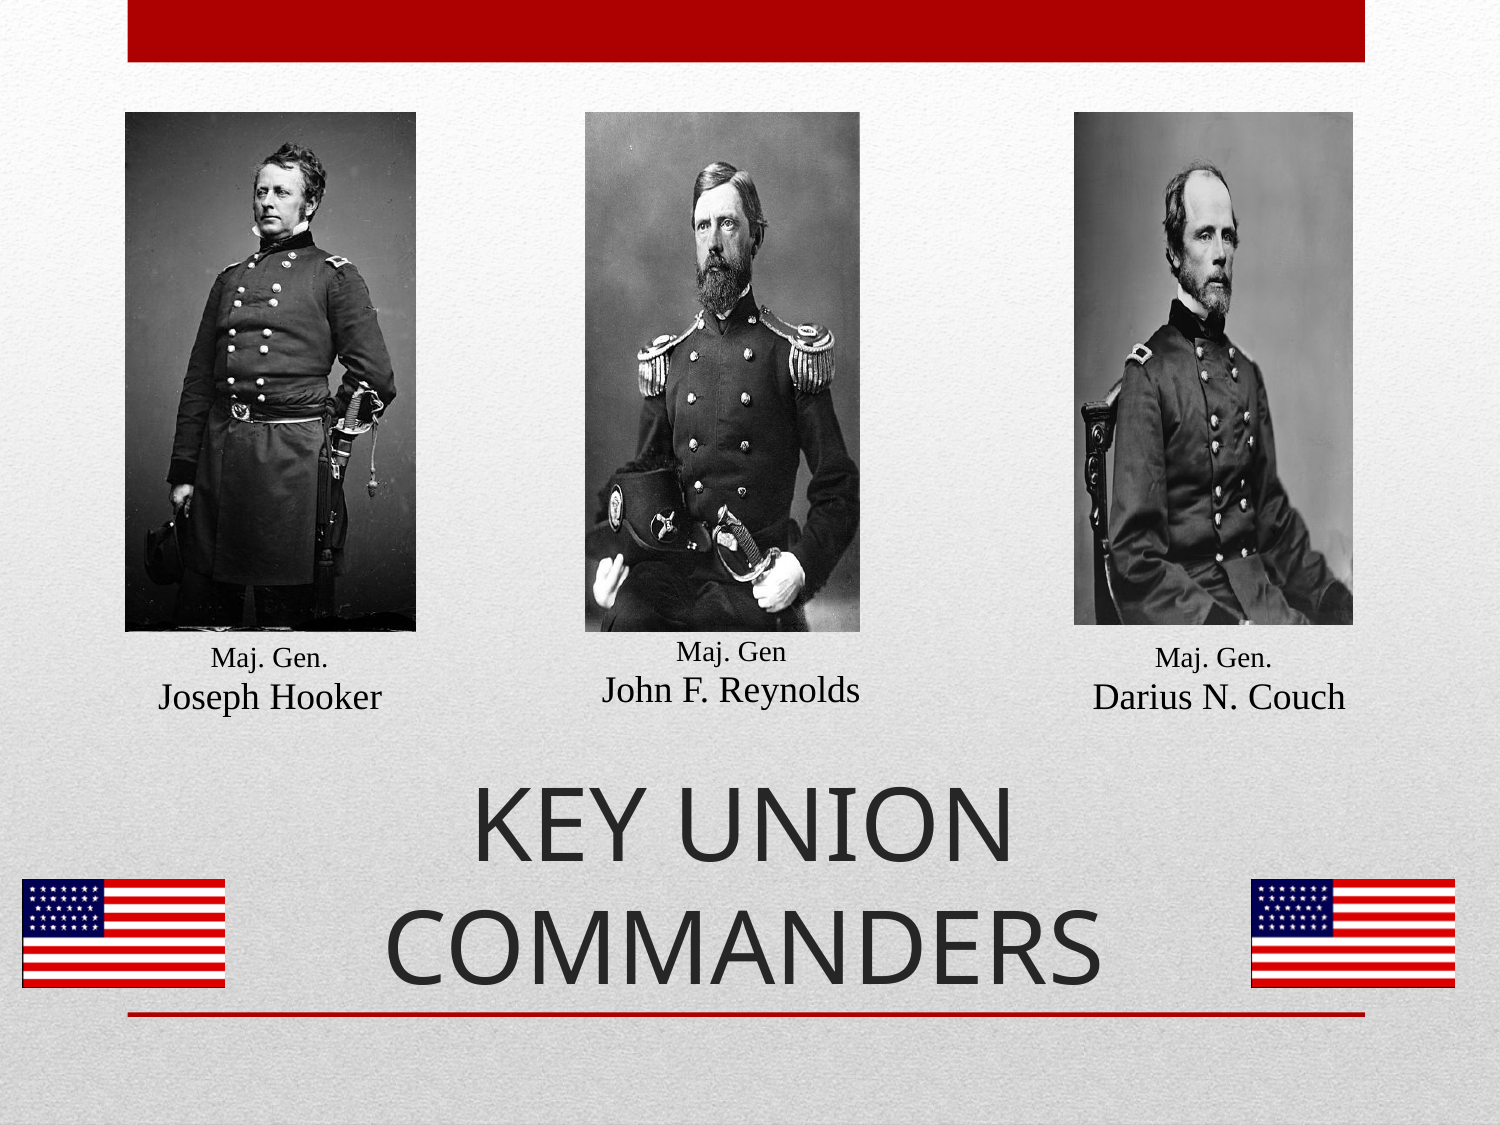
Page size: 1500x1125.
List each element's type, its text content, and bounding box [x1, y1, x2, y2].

picture [1074, 111, 1354, 626]
title KEY UNION COMMANDERS [187, 750, 1300, 1013]
text_box Maj. Gen [661, 642, 802, 658]
text_box Joseph Hooker [143, 664, 398, 725]
text_box Maj. Gen. [1140, 636, 1288, 664]
list [125, 112, 1363, 750]
picture [585, 111, 860, 632]
picture [21, 879, 226, 989]
text_box Darius N. Couch [1077, 664, 1362, 725]
text_box John F. Reynolds [587, 658, 876, 718]
text_box Maj. Gen. [195, 642, 344, 664]
picture [1250, 879, 1456, 989]
picture [124, 111, 417, 632]
